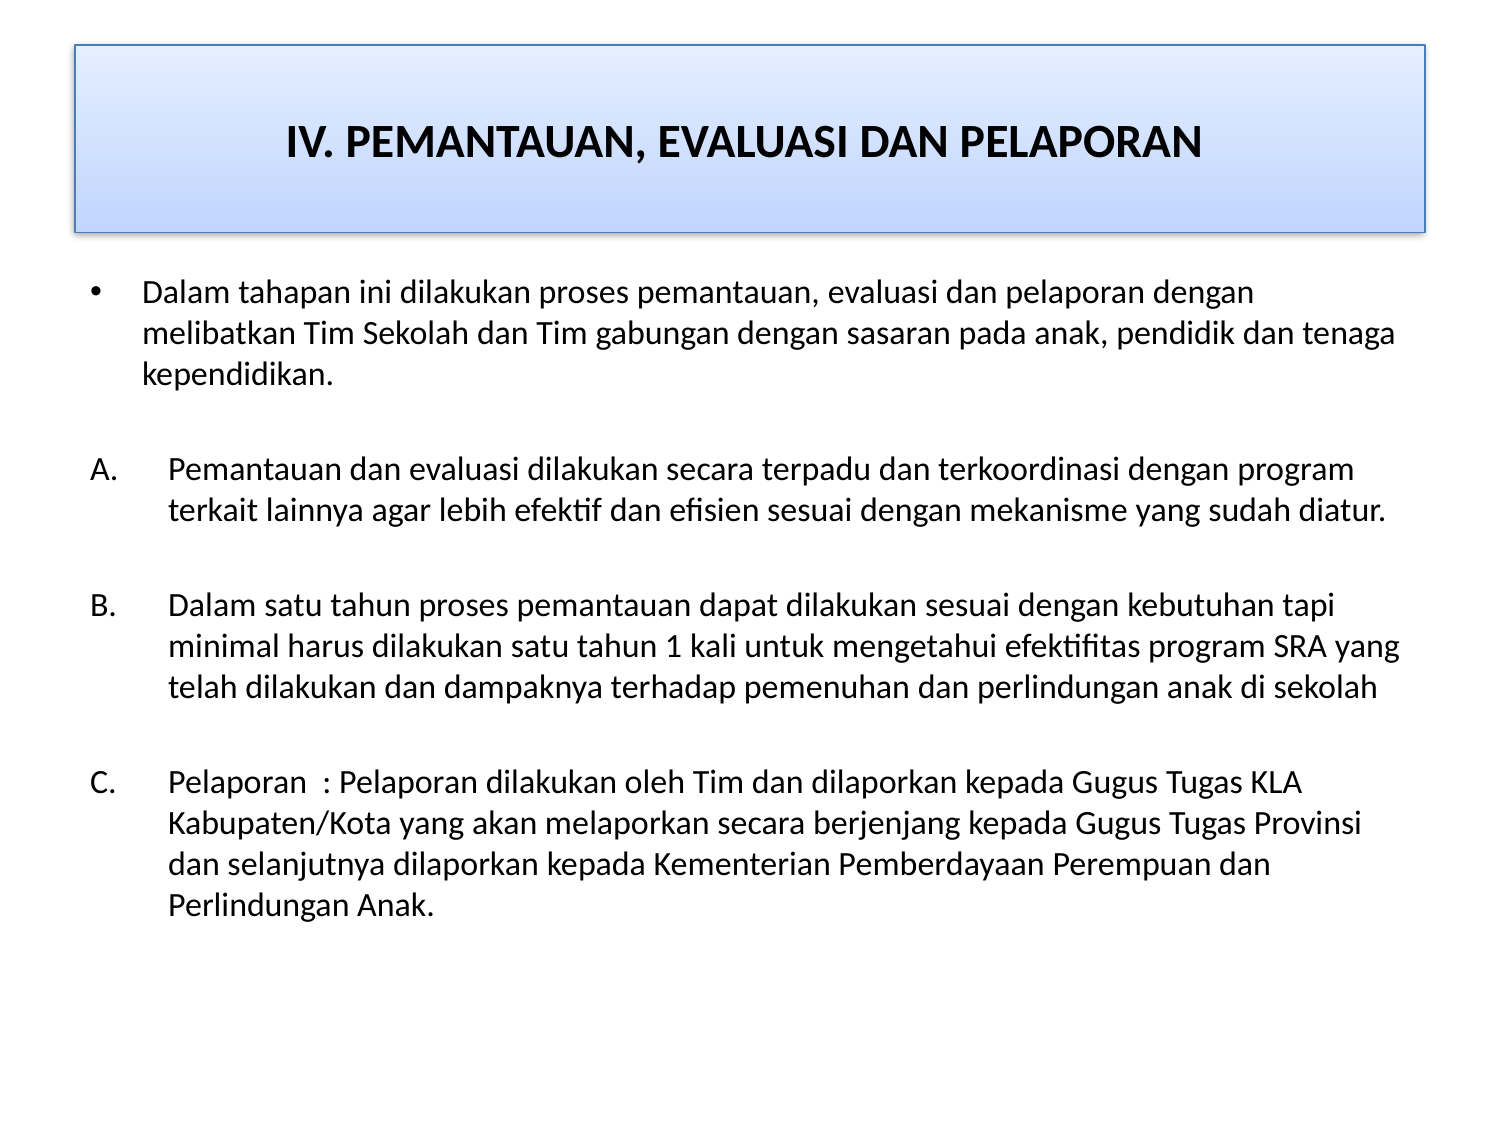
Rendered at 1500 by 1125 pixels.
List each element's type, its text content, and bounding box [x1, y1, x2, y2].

title IV. PEMANTAUAN, EVALUASI DAN PELAPORAN [74, 44, 1426, 233]
list Dalam tahapan ini dilakukan proses pemantauan, evaluasi dan pelaporan dengan melibatkan Tim Sekolah dan Tim gabungan dengan sasaran pada anak, pendidik dan tenaga kependidikan. Pemantauan dan evaluasi dilakukan secara terpadu dan terkoordinasi dengan program terkait lainnya agar lebih efektif dan efisien sesuai dengan mekanisme yang sudah diatur. Dalam satu tahun proses pemantauan dapat dilakukan sesuai dengan kebutuhan tapi minimal harus dilakukan satu tahun 1 kali untuk mengetahui efektifitas program SRA yang telah dilakukan dan dampaknya terhadap pemenuhan dan perlindungan anak di sekolah Pelaporan : Pelaporan dilakukan oleh Tim dan dilaporkan kepada Gugus Tugas KLA Kabupaten/Kota yang akan melaporkan secara berjenjang kepada Gugus Tugas Provinsi dan selanjutnya dilaporkan kepada Kementerian Pemberdayaan Perempuan dan Perlindungan Anak. [75, 262, 1425, 1005]
